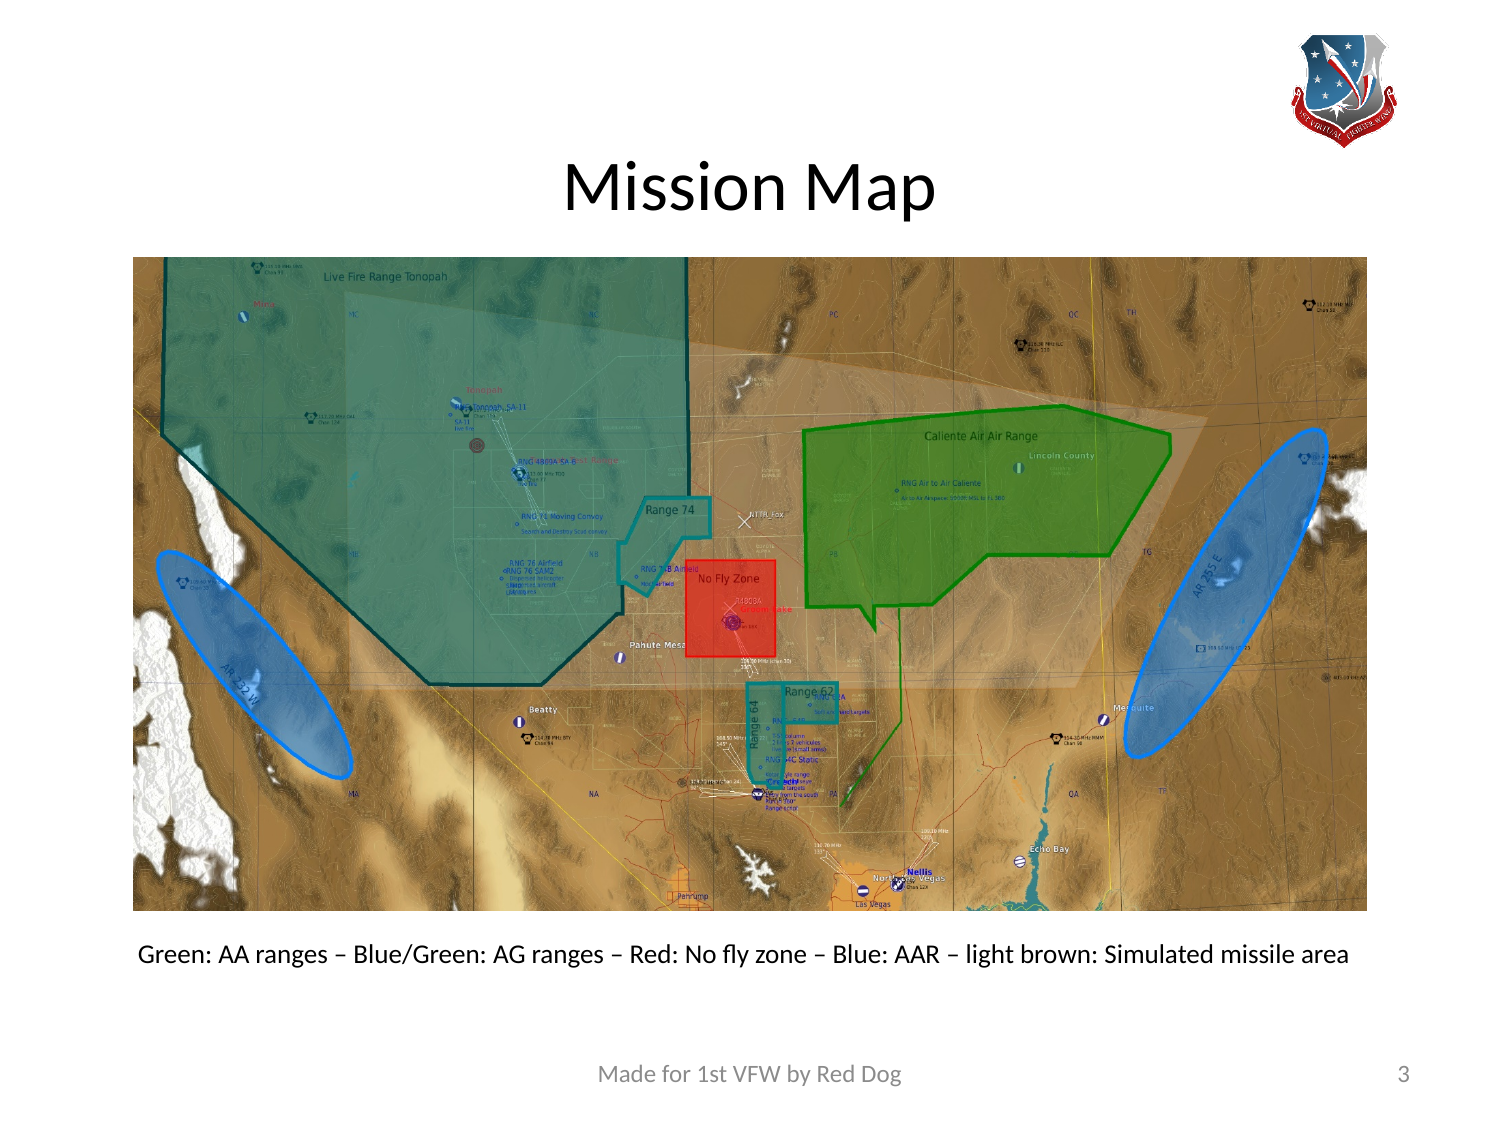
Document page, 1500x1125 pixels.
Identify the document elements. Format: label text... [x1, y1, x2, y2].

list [133, 257, 1367, 911]
footer Made for 1st VFW by Red Dog [512, 1042, 988, 1103]
title Mission Map [75, 131, 1425, 233]
text_box Green: AA ranges – Blue/Green: AG ranges – Red: No fly zone – Blue: AAR – light brown: Simulated missile area [123, 928, 1377, 976]
picture [1262, 3, 1426, 180]
slide_number 3 [1074, 1042, 1425, 1103]
